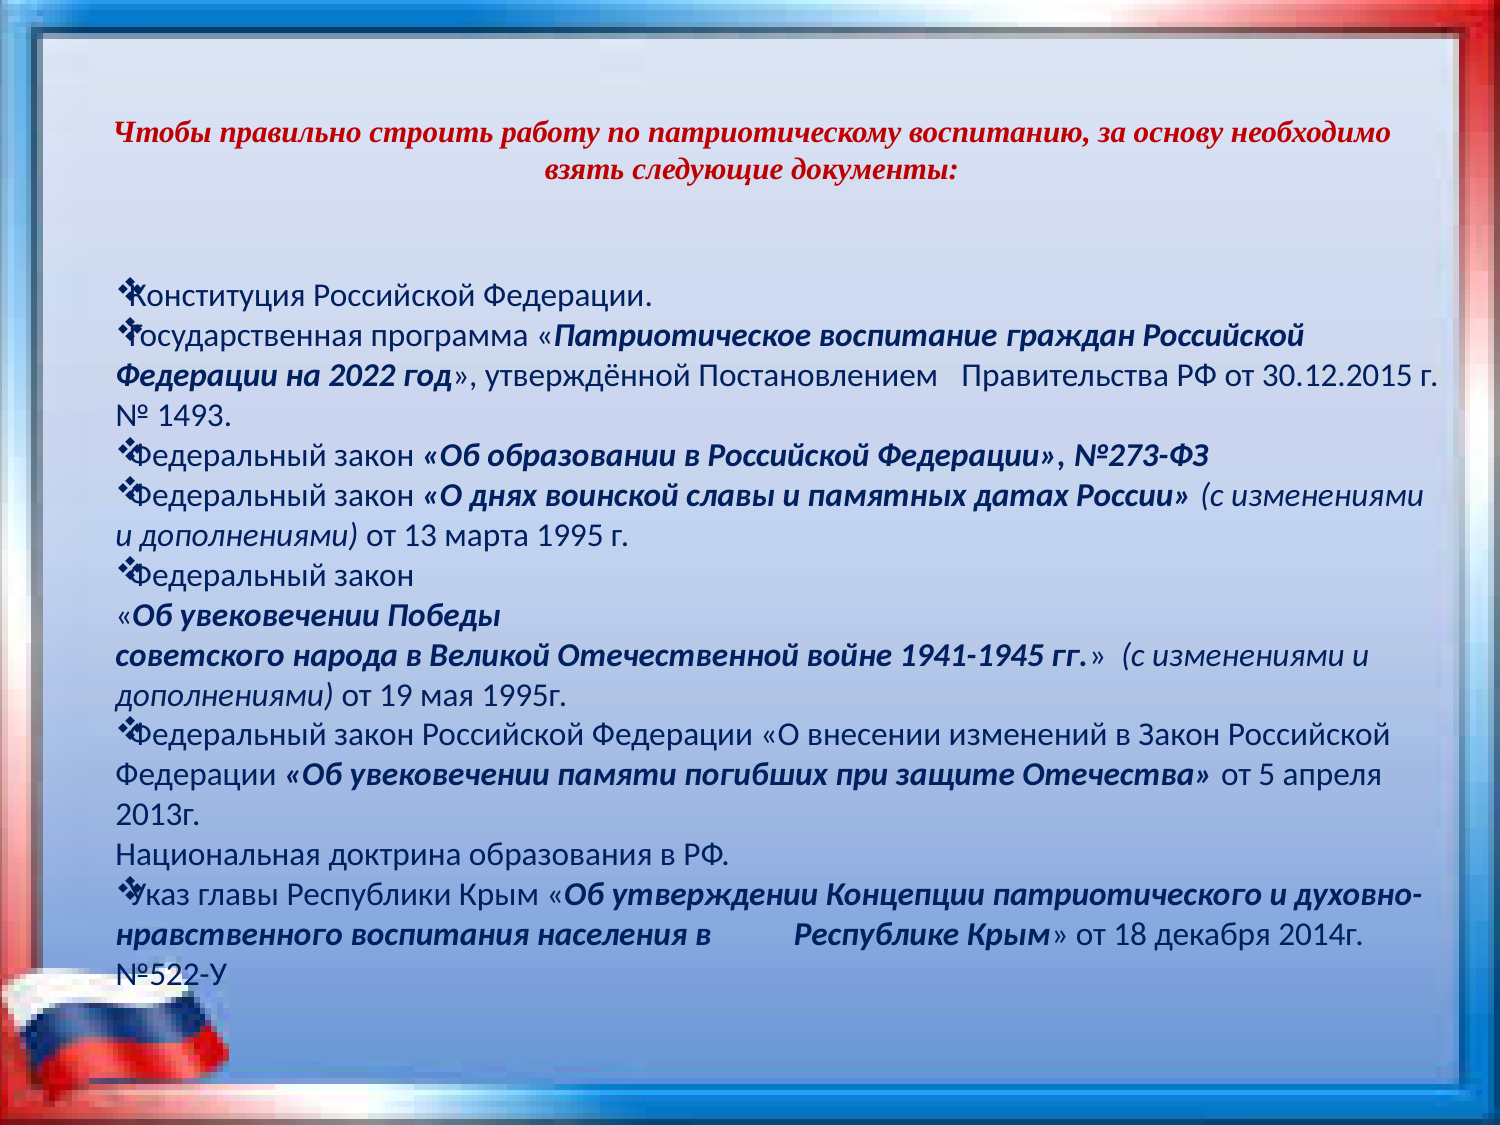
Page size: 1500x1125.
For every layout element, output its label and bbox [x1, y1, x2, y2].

list [0, 0, 1500, 1125]
